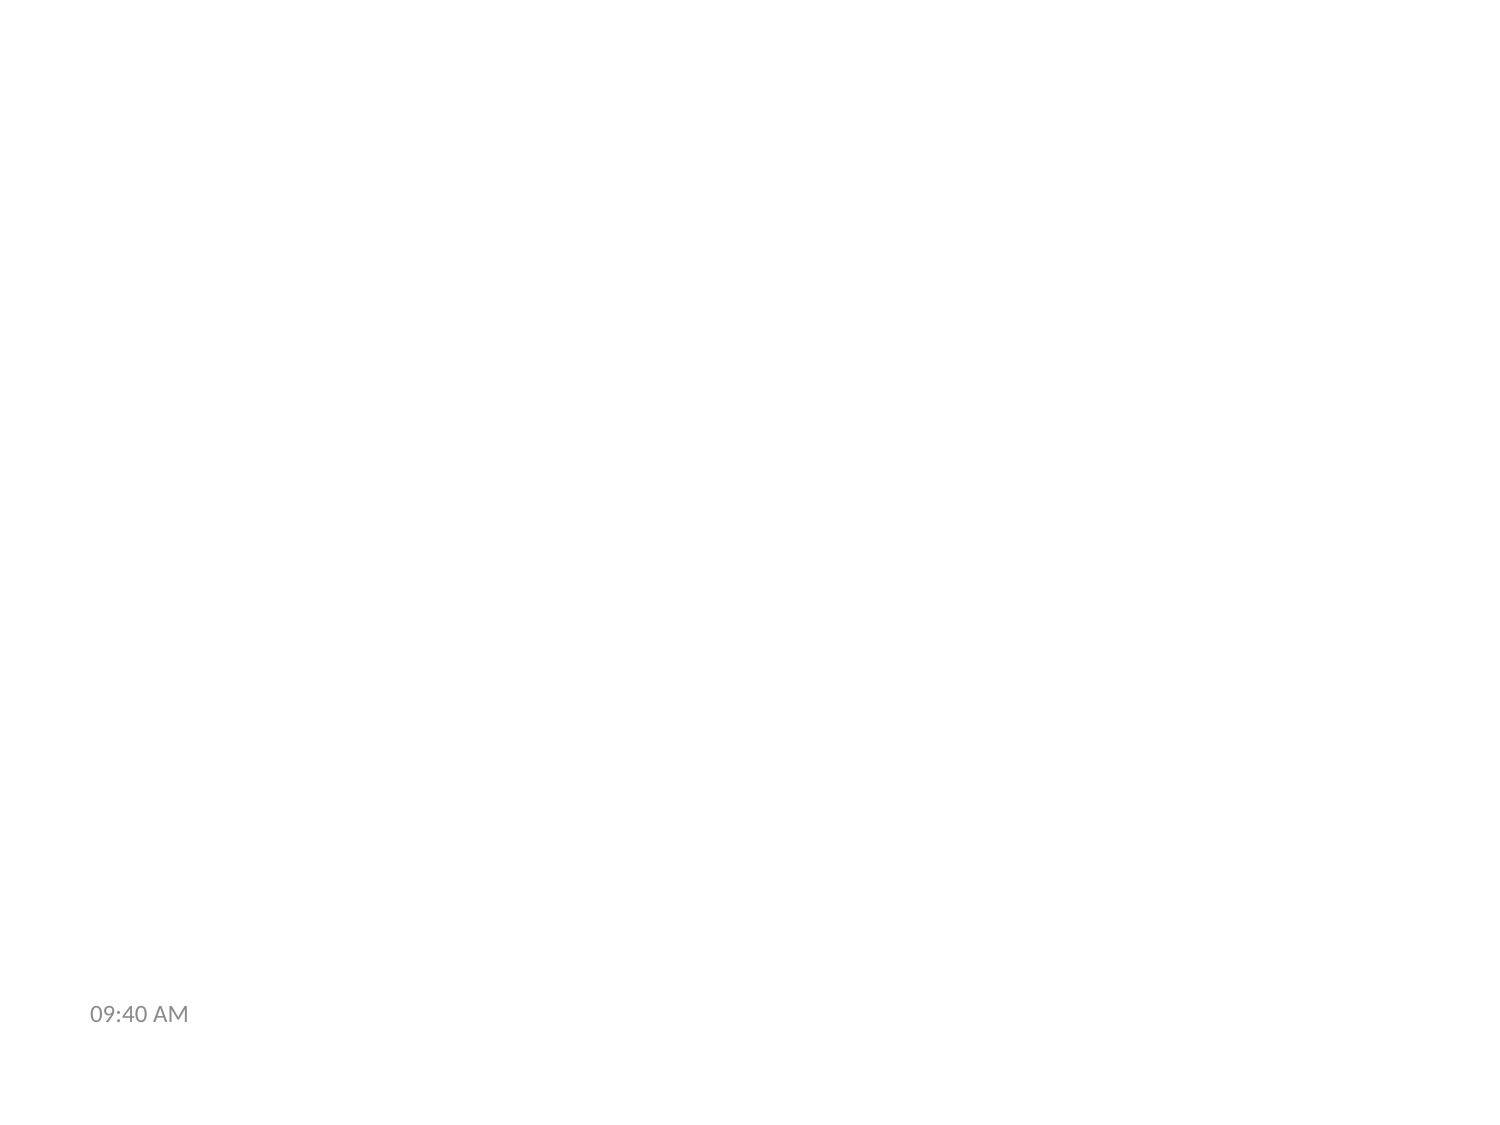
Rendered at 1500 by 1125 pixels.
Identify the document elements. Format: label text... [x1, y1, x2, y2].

text_box 3:35 PM [75, 982, 425, 1043]
